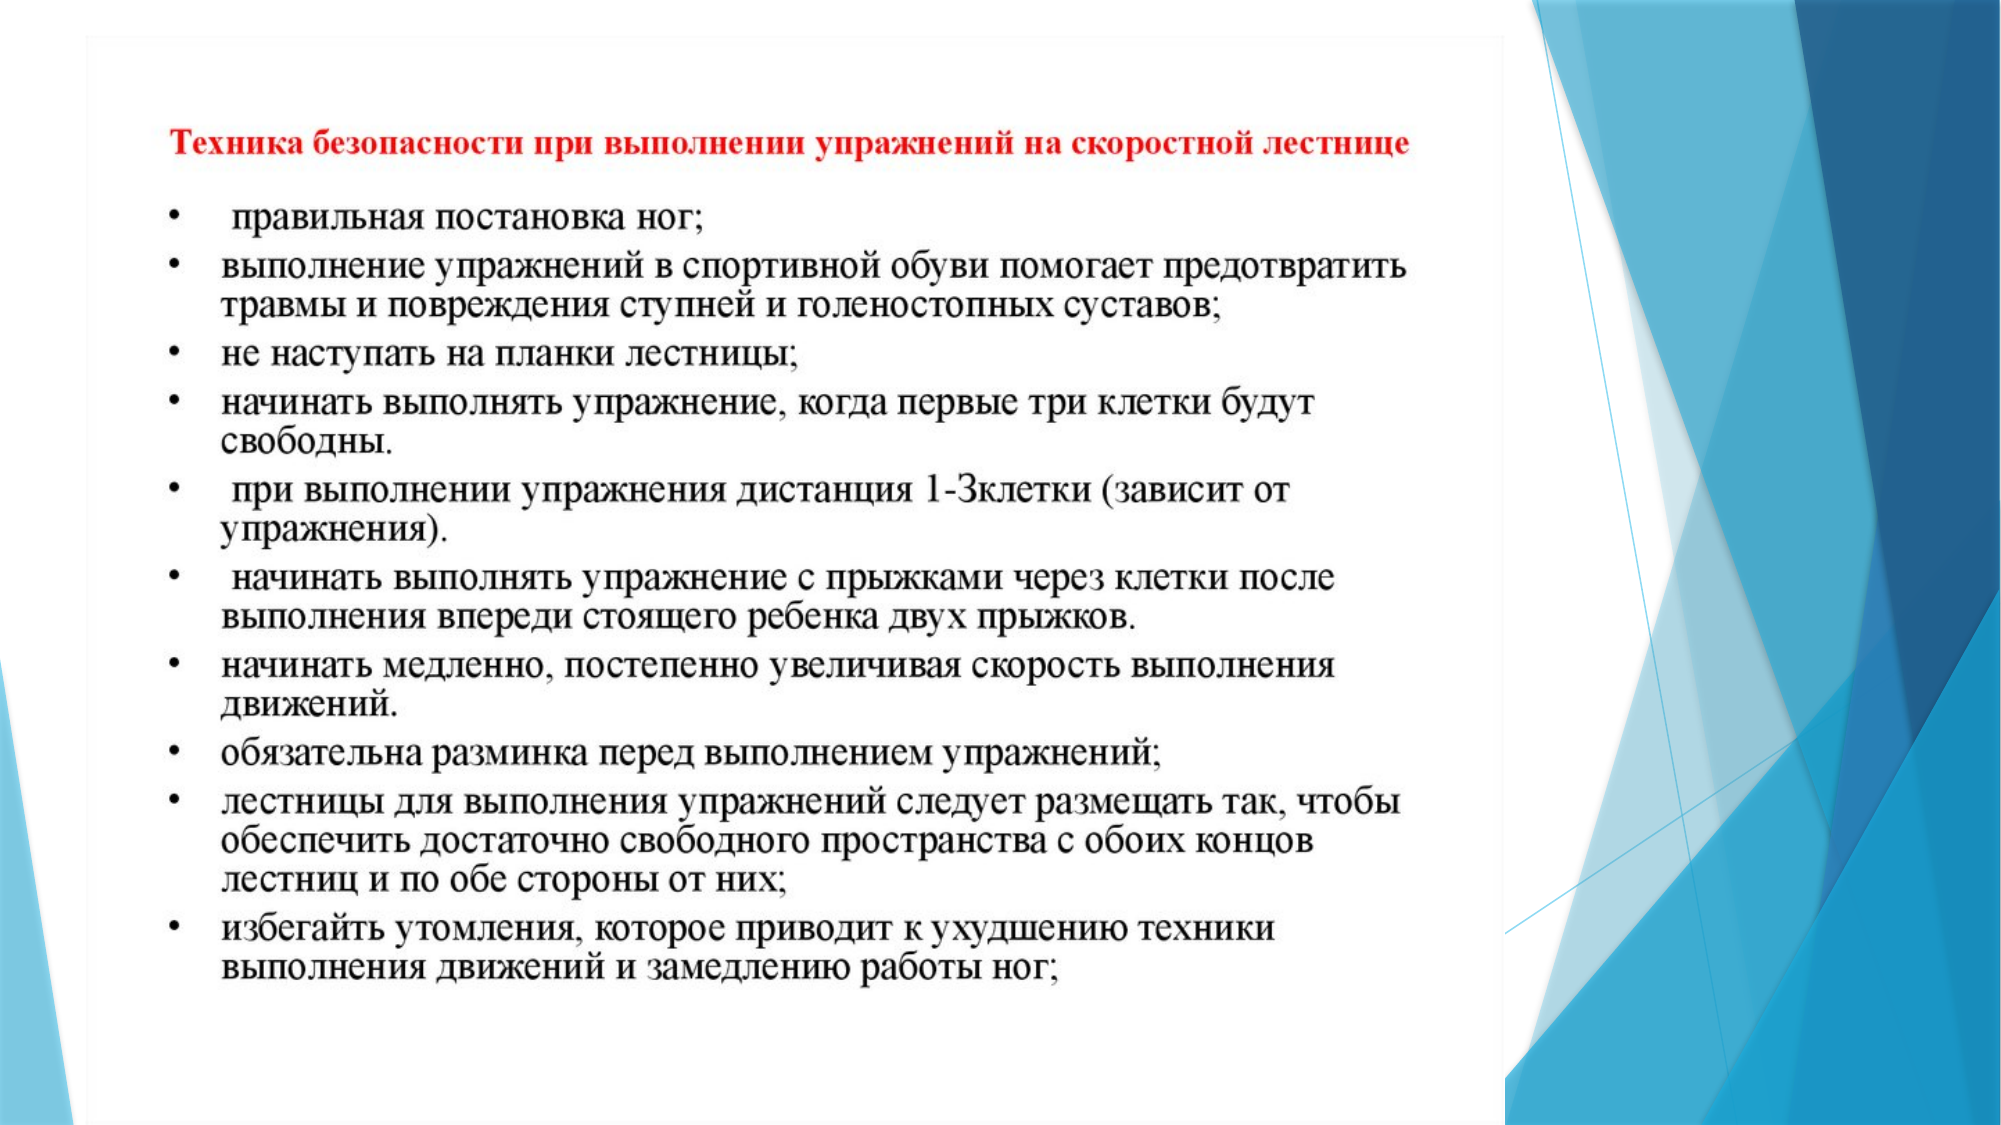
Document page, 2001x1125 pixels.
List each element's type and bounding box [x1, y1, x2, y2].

list [85, 34, 1505, 1125]
